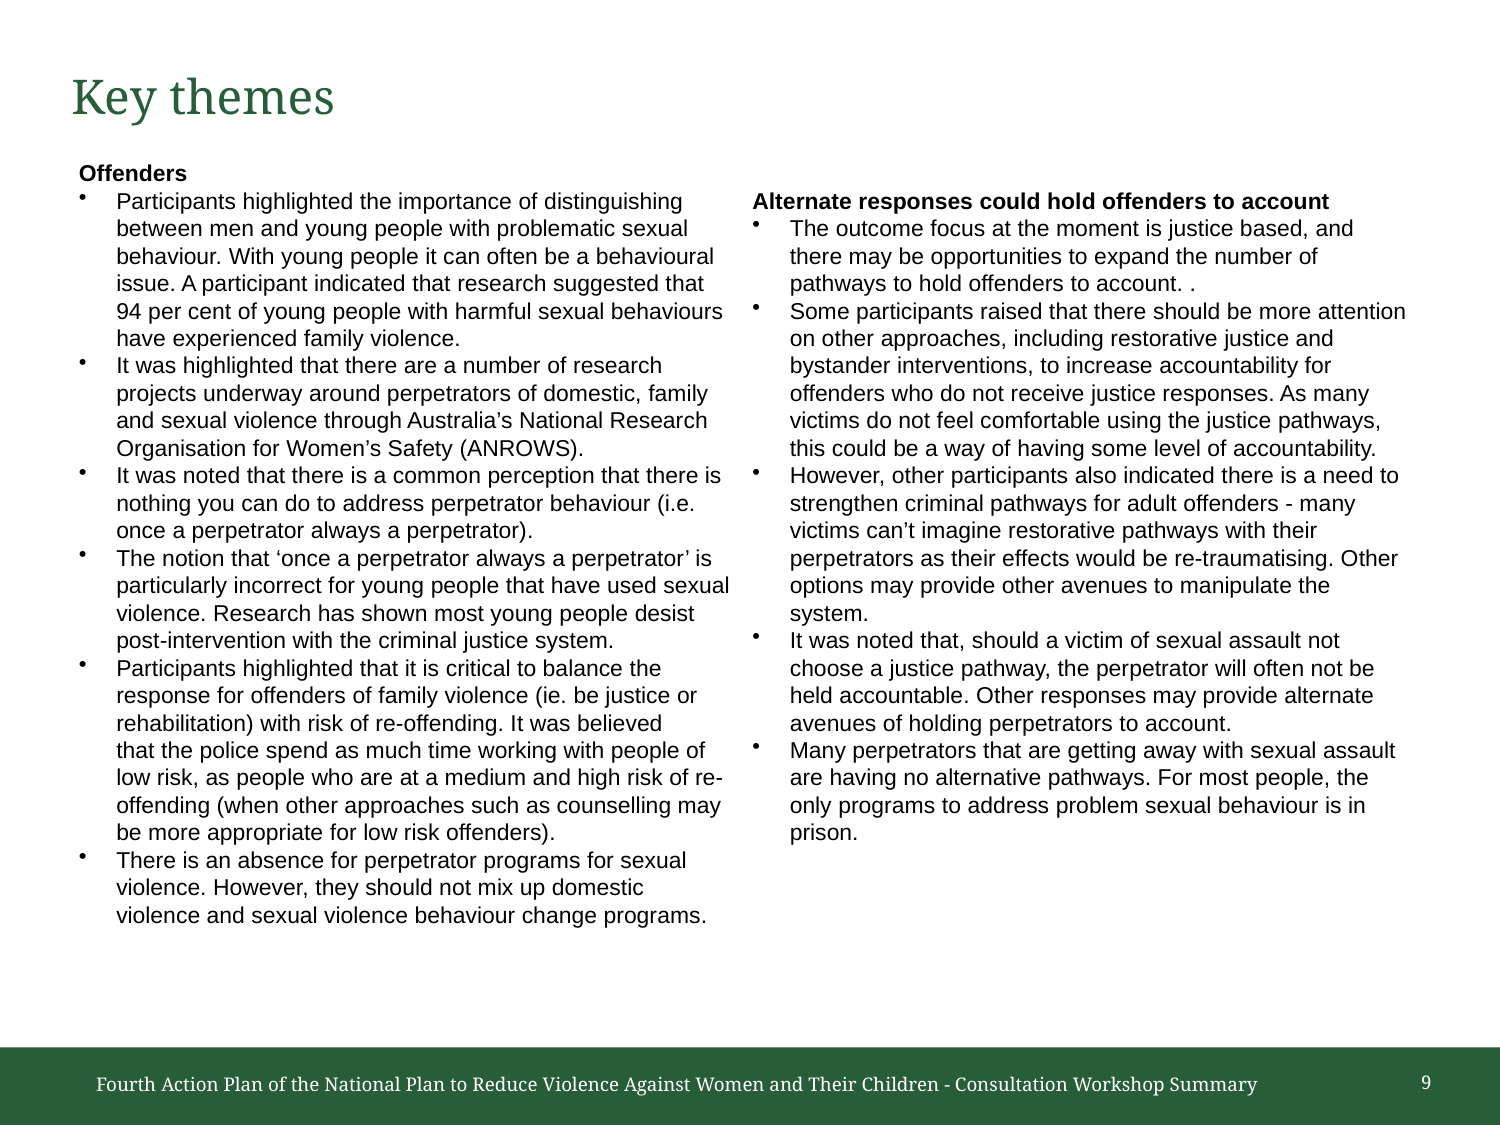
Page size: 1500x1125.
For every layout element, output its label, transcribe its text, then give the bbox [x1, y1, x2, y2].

title Key themes [70, 76, 1380, 133]
text_box Offenders Participants highlighted the importance of distinguishing between men and young people with problematic sexual behaviour. With young people it can often be a behavioural issue. A participant indicated that research suggested that 94 per cent of young people with harmful sexual behaviours have experienced family violence. It was highlighted that there are a number of research projects underway around perpetrators of domestic, family and sexual violence through Australia’s National Research Organisation for Women’s Safety (ANROWS). It was noted that there is a common perception that there is nothing you can do to address perpetrator behaviour (i.e. once a perpetrator always a perpetrator). The notion that ‘once a perpetrator always a perpetrator’ is particularly incorrect for young people that have used sexual violence. Research has shown most young people desist post-intervention with the criminal justice system. Participants highlighted that it is critical to balance the response for offenders of family violence (ie. be justice or rehabilitation) with risk of re-offending. It was believed that the police spend as much time working with people of low risk, as people who are at a medium and high risk of re-offending (when other approaches such as counselling may be more appropriate for low risk offenders). There is an absence for perpetrator programs for sexual violence. However, they should not mix up domestic violence and sexual violence behaviour change programs. Alternate responses could hold offenders to account The outcome focus at the moment is justice based, and there may be opportunities to expand the number of pathways to hold offenders to account. . Some participants raised that there should be more attention on other approaches, including restorative justice and bystander interventions, to increase accountability for offenders who do not receive justice responses. As many victims do not feel comfortable using the justice pathways, this could be a way of having some level of accountability. However, other participants also indicated there is a need to strengthen criminal pathways for adult offenders - many victims can’t imagine restorative pathways with their perpetrators as their effects would be re-traumatising. Other options may provide other avenues to manipulate the system. It was noted that, should a victim of sexual assault not choose a justice pathway, the perpetrator will often not be held accountable. Other responses may provide alternate avenues of holding perpetrators to account. Many perpetrators that are getting away with sexual assault are having no alternative pathways. For most people, the only programs to address problem sexual behaviour is in prison. [71, 151, 1416, 1030]
slide_number 9 [1410, 1072, 1432, 1095]
text_box Fourth Action Plan of the National Plan to Reduce Violence Against Women and Their Children - Consultation Workshop Summary [96, 1072, 1258, 1095]
